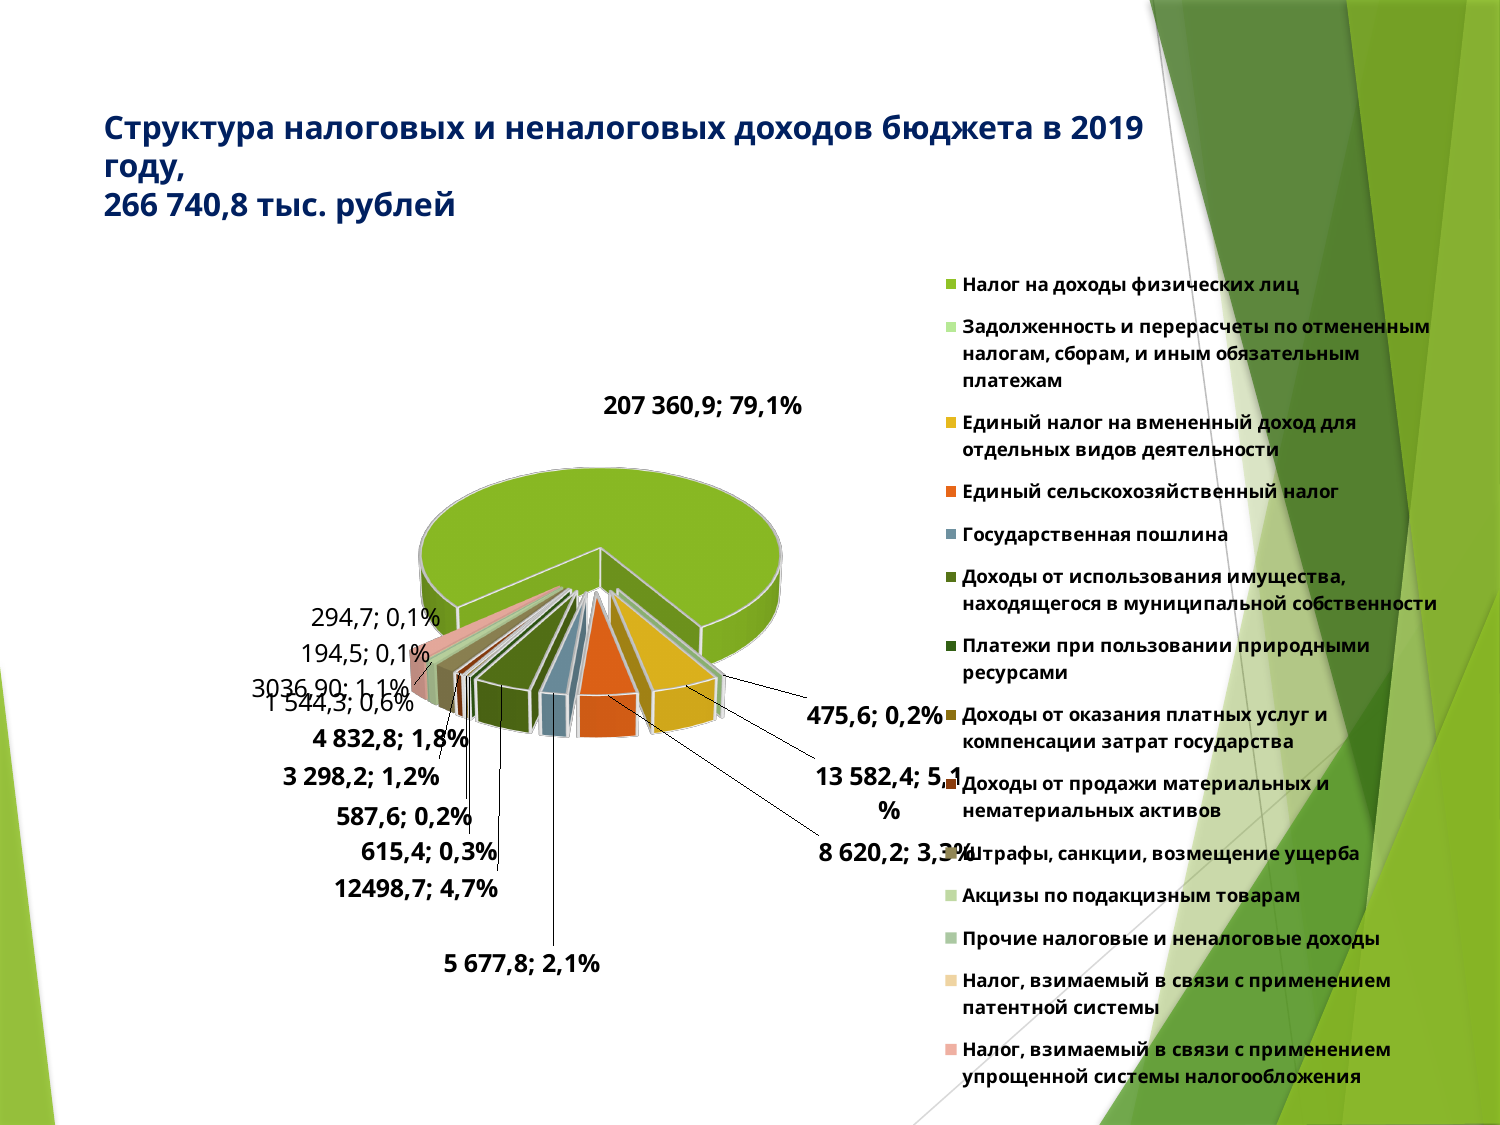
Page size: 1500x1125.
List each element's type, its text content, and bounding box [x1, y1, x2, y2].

title Структура налоговых и неналоговых доходов бюджета в 2019 году, 266 740,8 тыс. рублей [88, 99, 1199, 232]
chart [229, 231, 1448, 1107]
